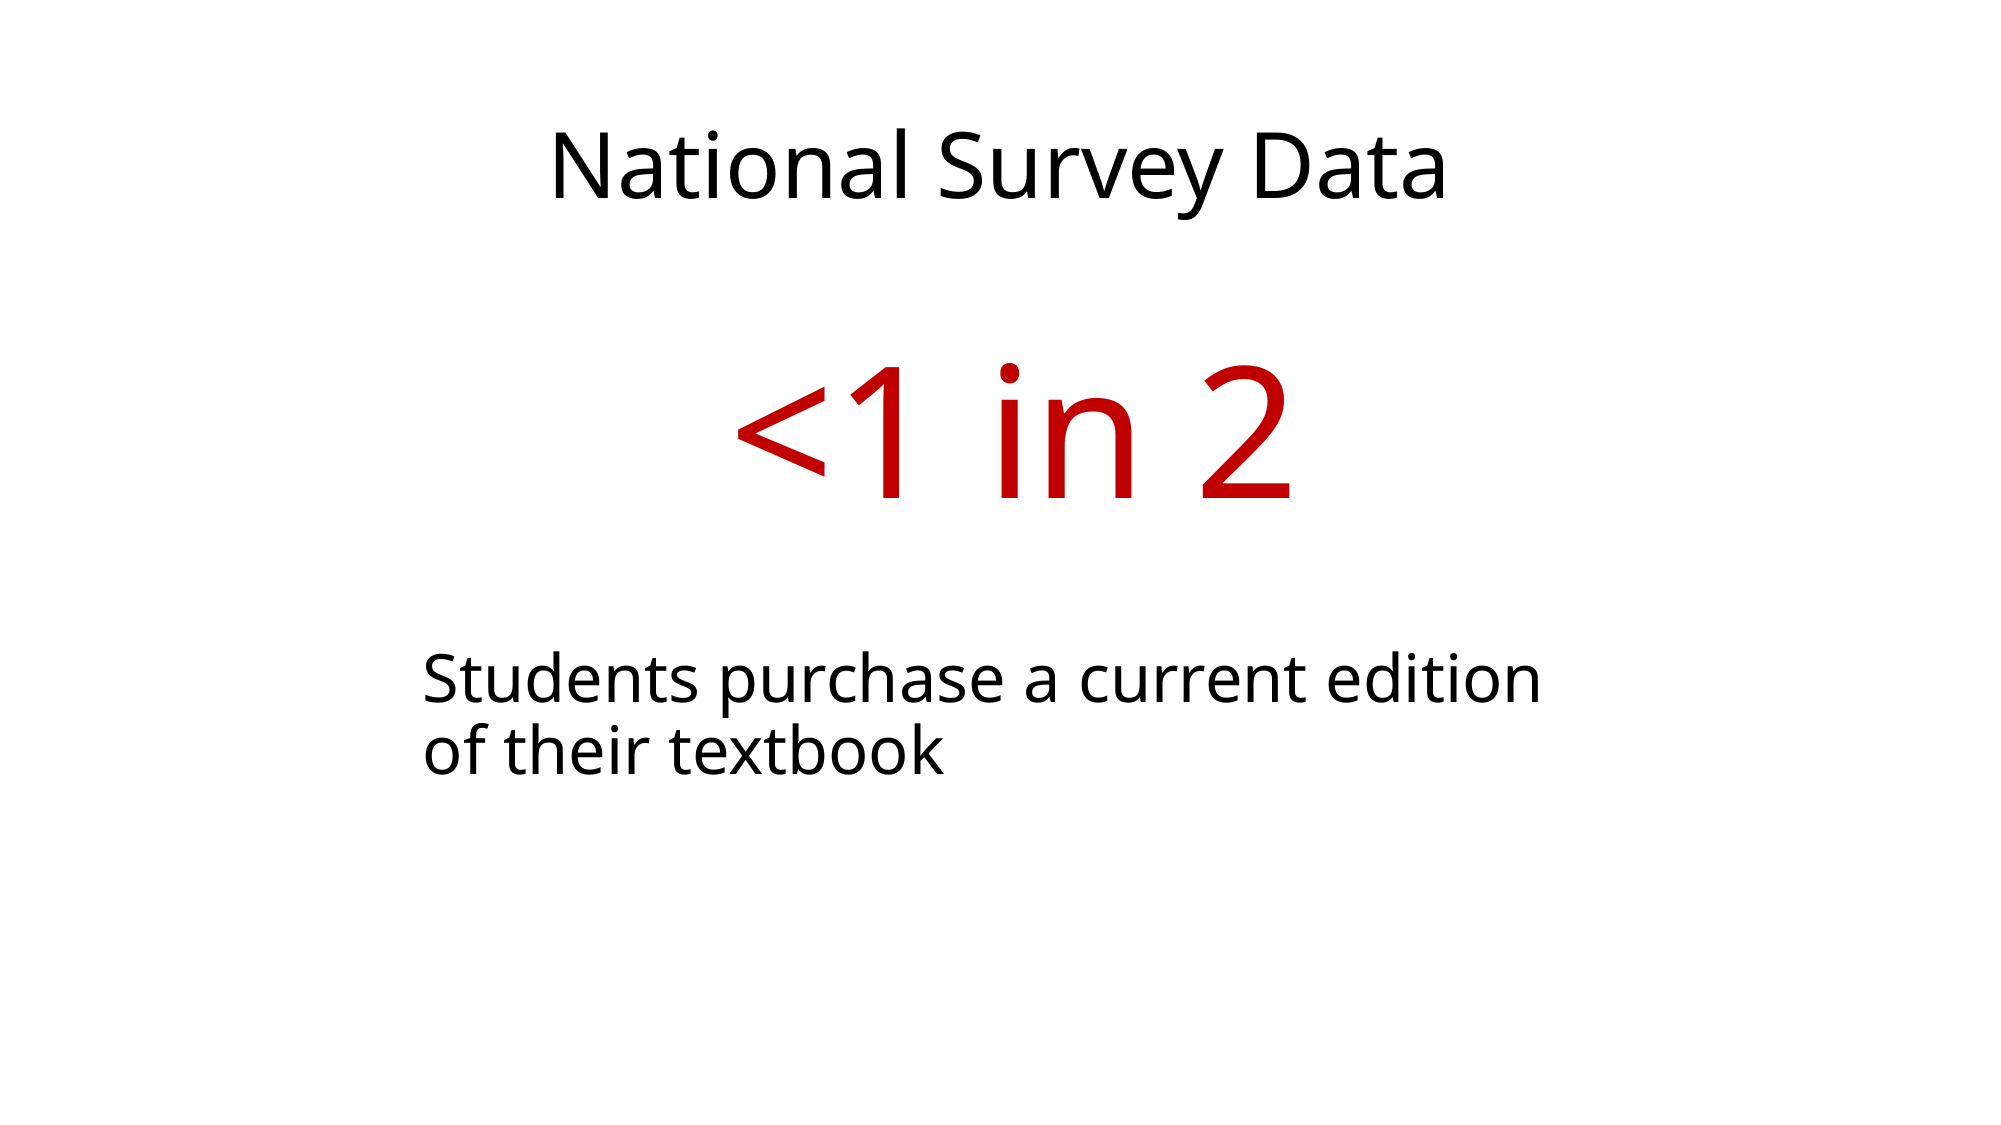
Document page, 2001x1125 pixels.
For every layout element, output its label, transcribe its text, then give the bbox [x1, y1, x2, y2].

text_box <1 in 2 [339, 333, 1690, 569]
text_box Students purchase a current edition of their textbook [408, 638, 1621, 979]
title National Survey Data [137, 59, 1863, 278]
